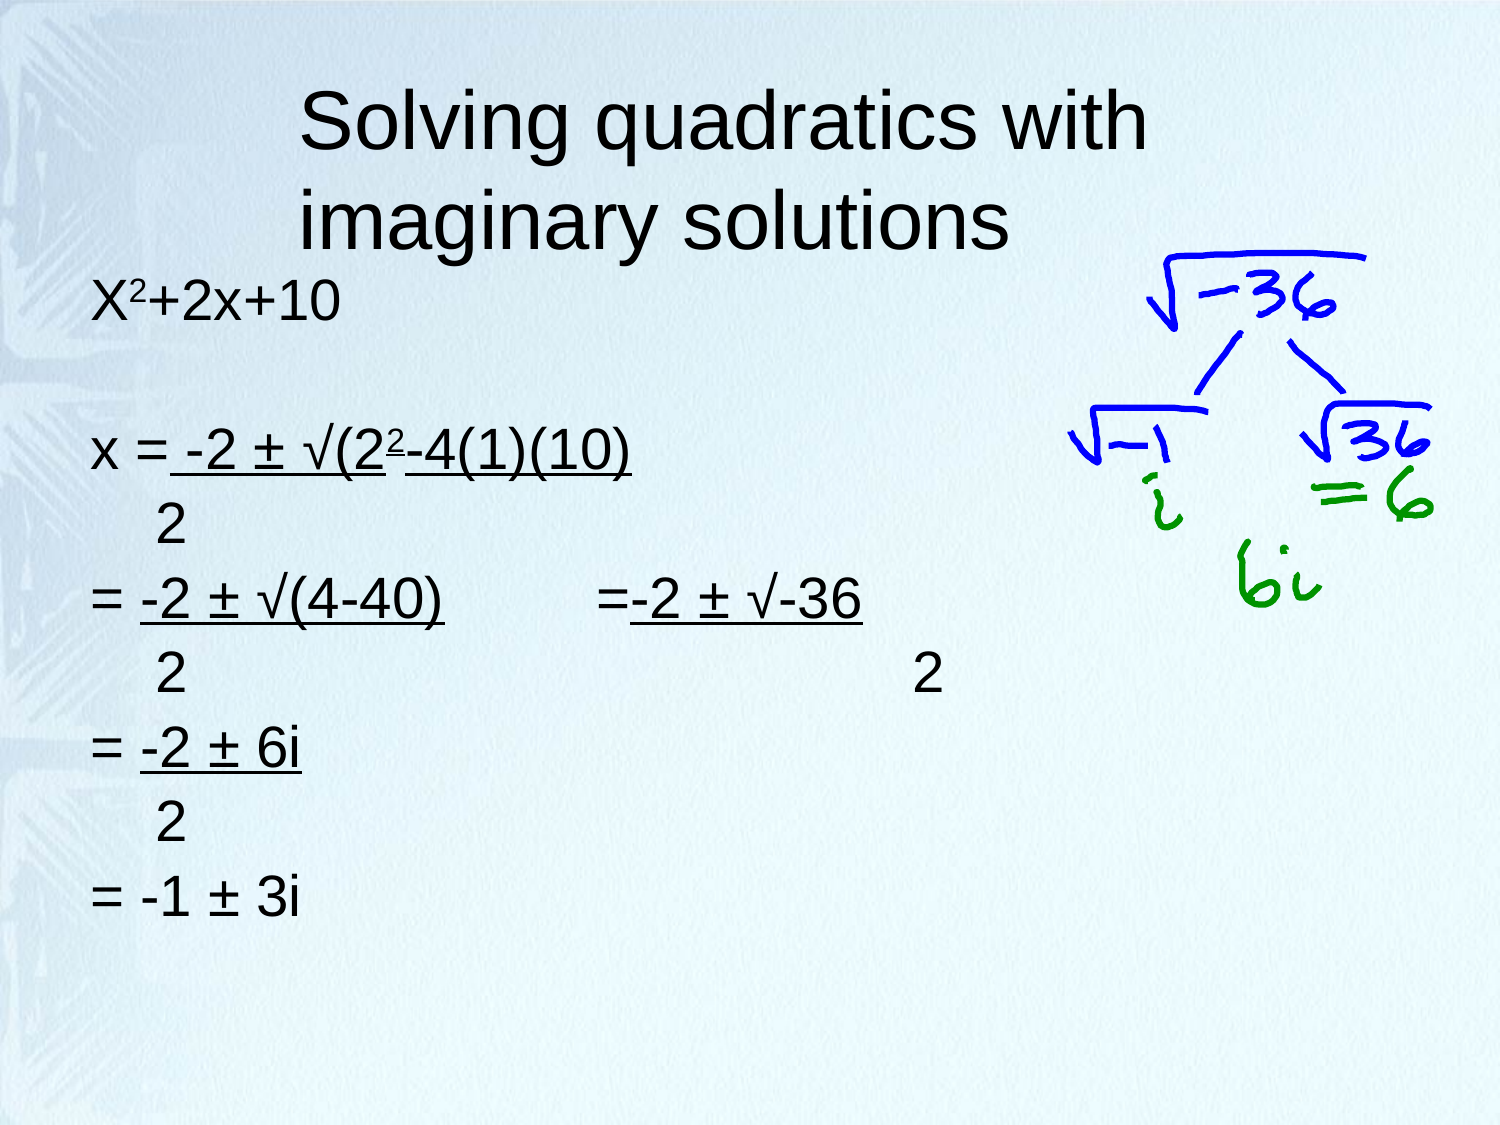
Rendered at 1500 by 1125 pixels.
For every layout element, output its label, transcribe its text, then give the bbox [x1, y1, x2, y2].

text_box [1389, 467, 1432, 522]
text_box [1155, 491, 1183, 529]
text_box [1069, 407, 1209, 464]
text_box [1196, 332, 1243, 396]
list X2+2x+10 x = -2 ± √(22-4(1)(10) 2 = -2 ± √(4-40) =-2 ± √-36 2 2 = -2 ± 6i 2 = -1 ± 3i [74, 262, 1426, 1006]
text_box [1344, 422, 1388, 460]
text_box [1282, 546, 1287, 554]
text_box [1300, 402, 1432, 461]
text_box [1248, 272, 1284, 316]
text_box [1198, 287, 1238, 297]
text_box [1313, 484, 1363, 489]
text_box [1154, 425, 1169, 463]
text_box [1148, 252, 1367, 330]
text_box [1239, 540, 1279, 606]
text_box [1144, 474, 1158, 482]
title Solving quadratics with imaginary solutions [283, 44, 1217, 262]
text_box [1294, 272, 1335, 321]
text_box [1397, 420, 1429, 458]
text_box [1320, 497, 1368, 503]
text_box [1108, 443, 1148, 447]
picture [0, 0, 1500, 1125]
text_box [1294, 573, 1321, 599]
text_box [1288, 339, 1345, 394]
